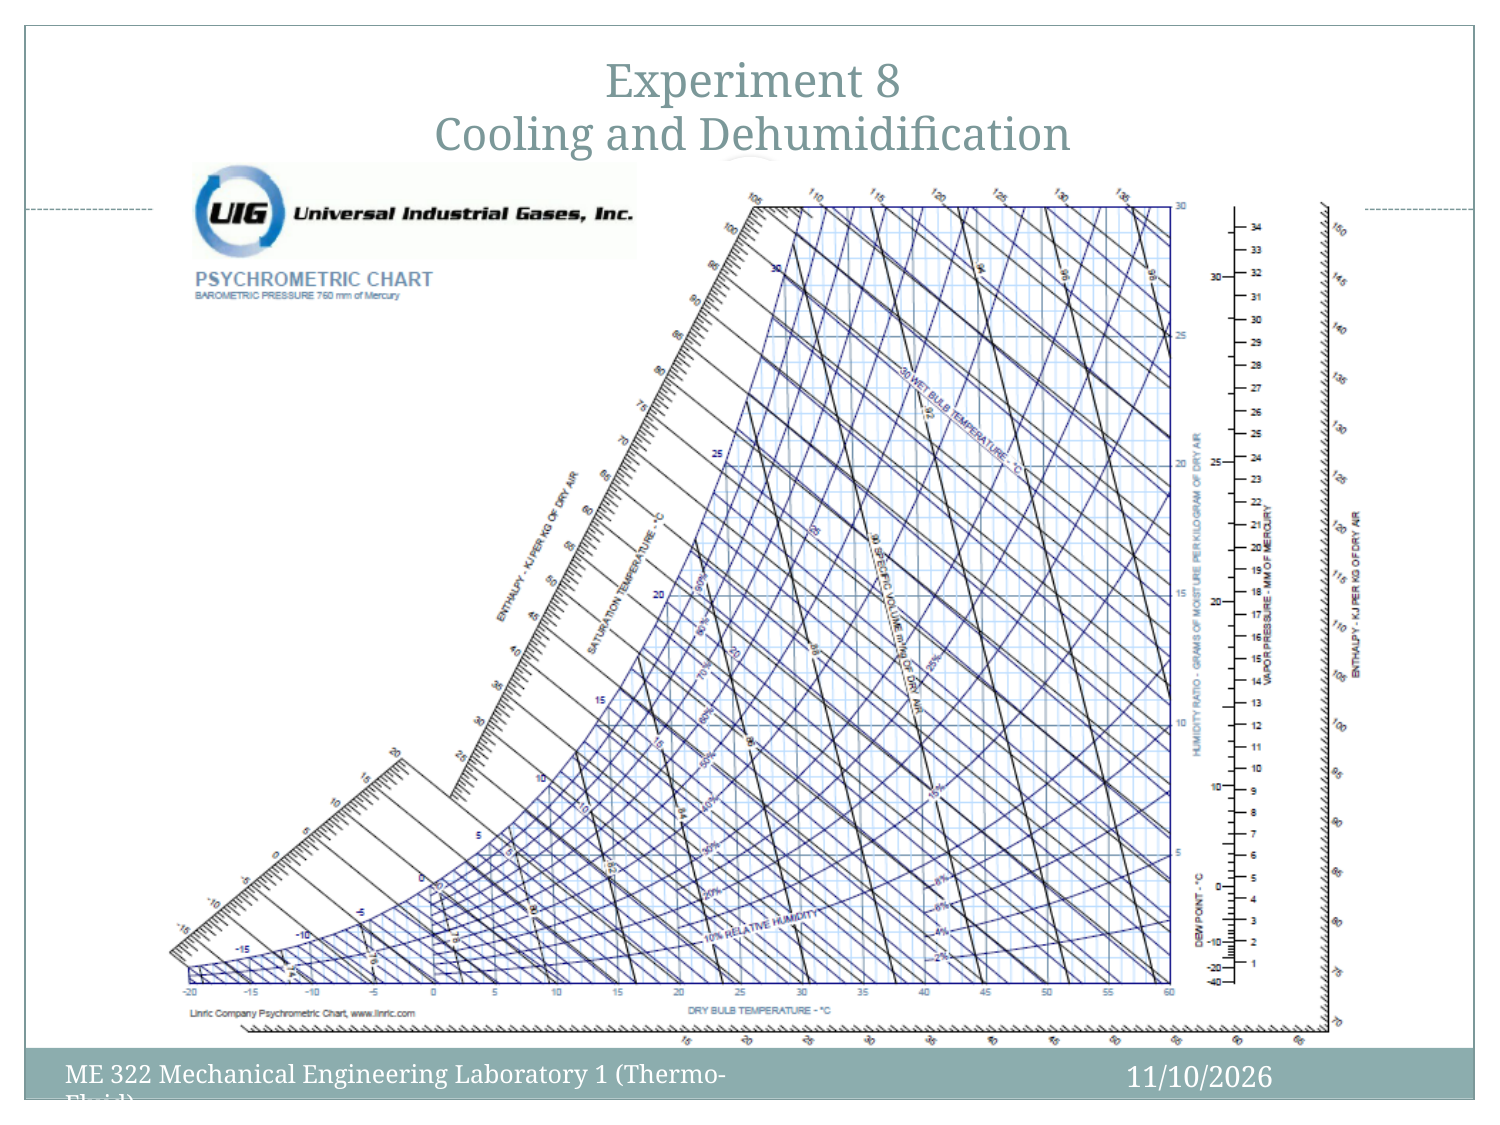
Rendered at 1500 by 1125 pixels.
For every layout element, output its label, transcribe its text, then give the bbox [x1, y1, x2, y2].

footer ME 322 Mechanical Engineering Laboratory 1 (Thermo-Fluid) [50, 1051, 809, 1112]
title Experiment 8 Cooling and Dehumidification [53, 42, 1454, 168]
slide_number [950, 1050, 1450, 1111]
picture [154, 161, 1365, 1047]
